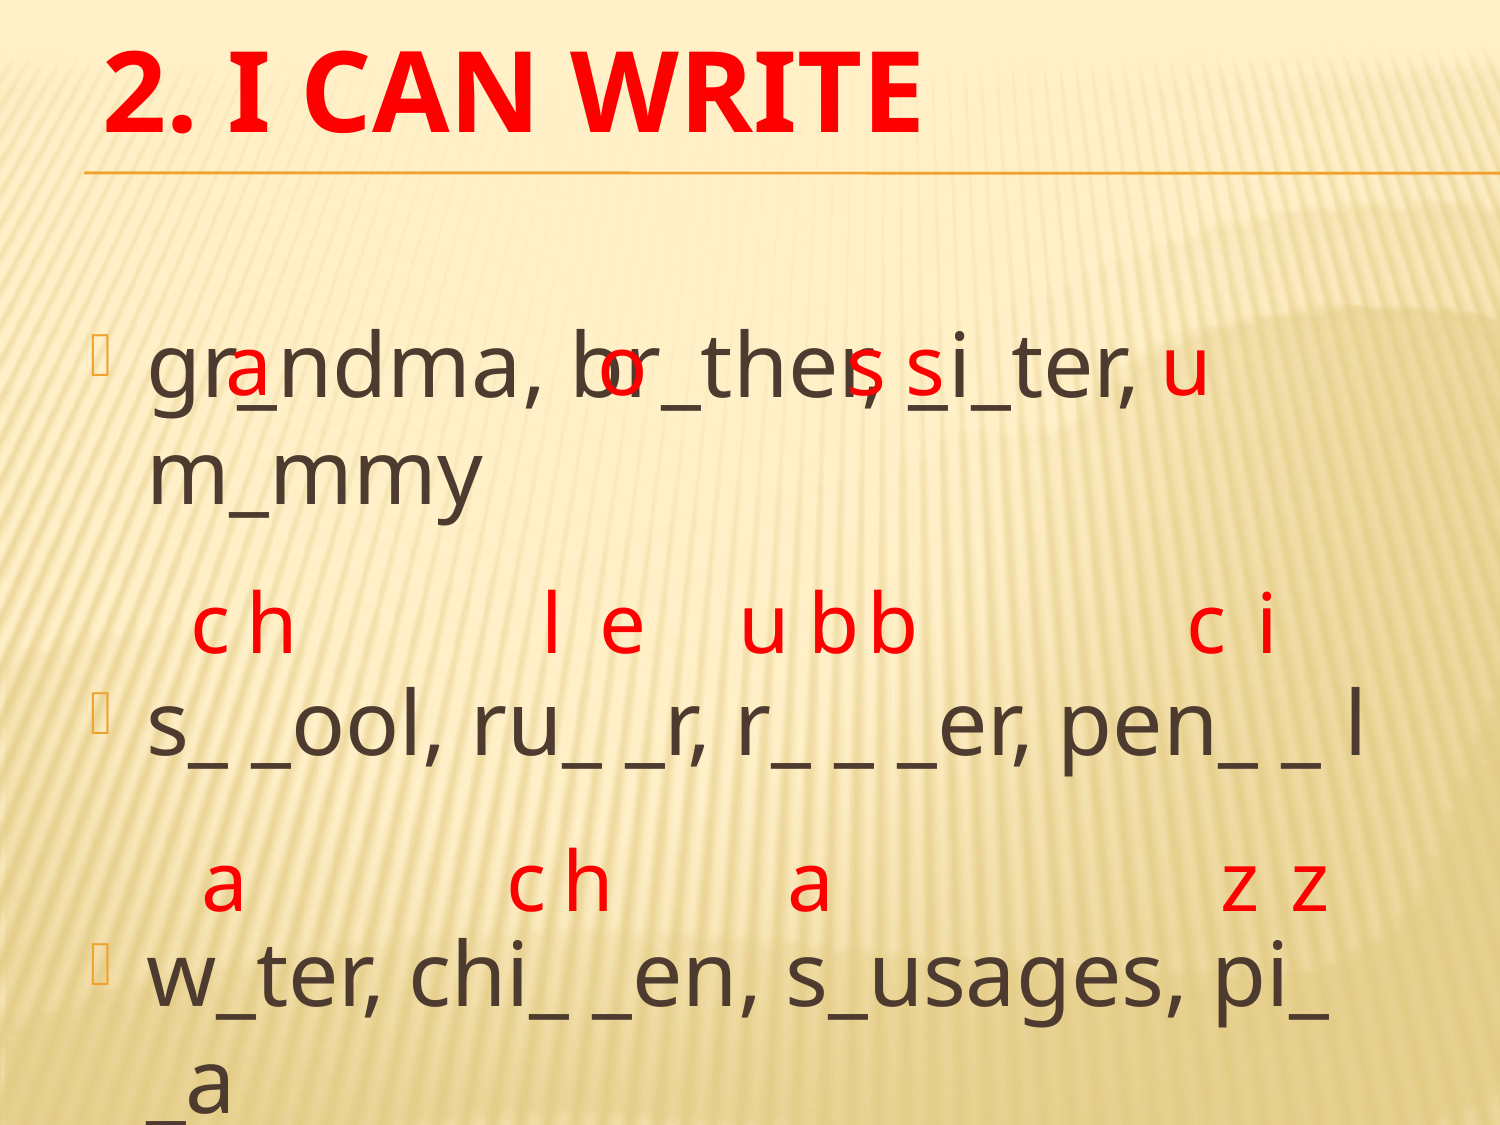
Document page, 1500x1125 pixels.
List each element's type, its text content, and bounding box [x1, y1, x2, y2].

text_box h [548, 820, 630, 936]
text_box c [492, 820, 548, 936]
text_box z [1205, 820, 1275, 936]
text_box u [723, 562, 794, 678]
text_box a [210, 304, 317, 420]
text_box a [186, 820, 263, 936]
text_box b [852, 562, 934, 678]
text_box s [890, 304, 960, 420]
text_box c [175, 562, 224, 678]
text_box l [526, 562, 578, 678]
text_box i [1241, 562, 1293, 678]
text_box s [831, 304, 890, 420]
text_box z [1275, 820, 1345, 936]
text_box u [1145, 304, 1227, 420]
text_box b [794, 562, 852, 678]
text_box e [584, 562, 662, 678]
text_box o [583, 304, 663, 420]
text_box a [772, 820, 849, 936]
title 2. I can write [87, 0, 1400, 174]
text_box c [1171, 562, 1241, 678]
text_box h [231, 562, 313, 678]
list gr_ndma, br_ther, _i_ter, m_mmy s_ _ool, ru_ _r, r_ _ _er, pen_ _ l w_ter, chi_ _en, s_usages, pi_ _a [75, 174, 1425, 1005]
